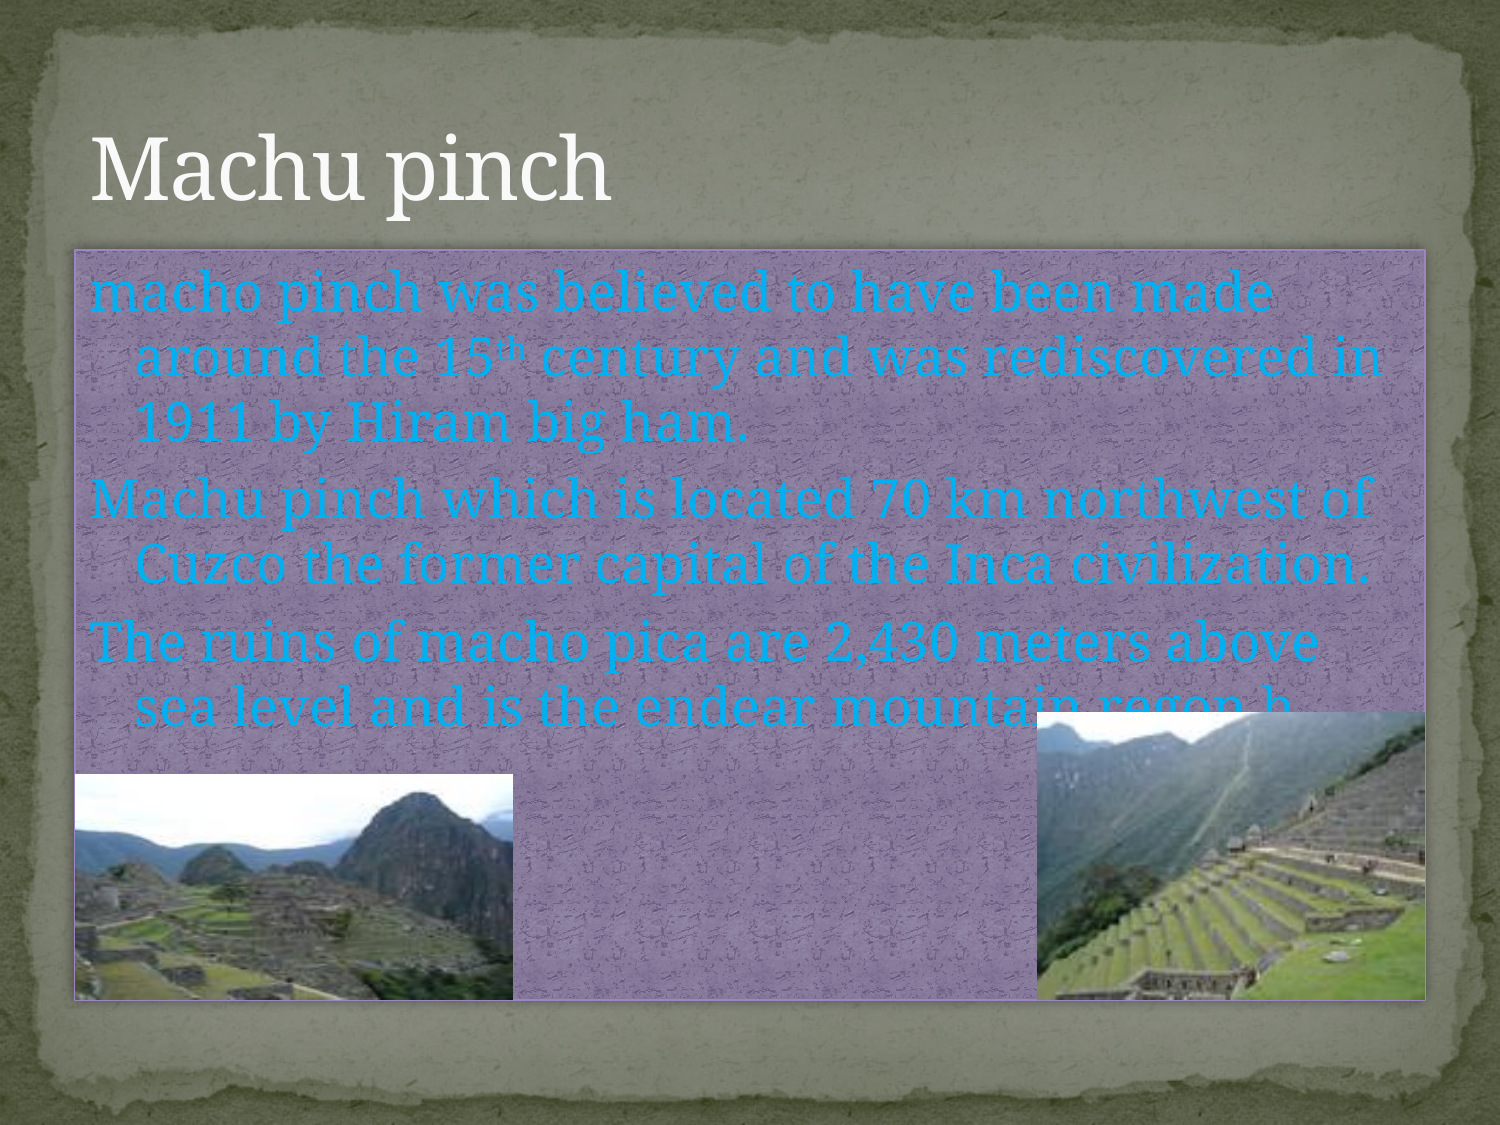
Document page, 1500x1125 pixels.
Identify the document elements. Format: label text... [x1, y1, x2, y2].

list macho pinch was believed to have been made around the 15th century and was rediscovered in 1911 by Hiram big ham. Machu pinch which is located 70 km northwest of Cuzco the former capital of the Inca civilization. The ruins of macho pica are 2,430 meters above sea level and is the endear mountain regon.h [74, 249, 1426, 1001]
title Machu pinch [74, 24, 1425, 225]
picture [1037, 712, 1425, 1000]
picture [75, 774, 513, 1000]
